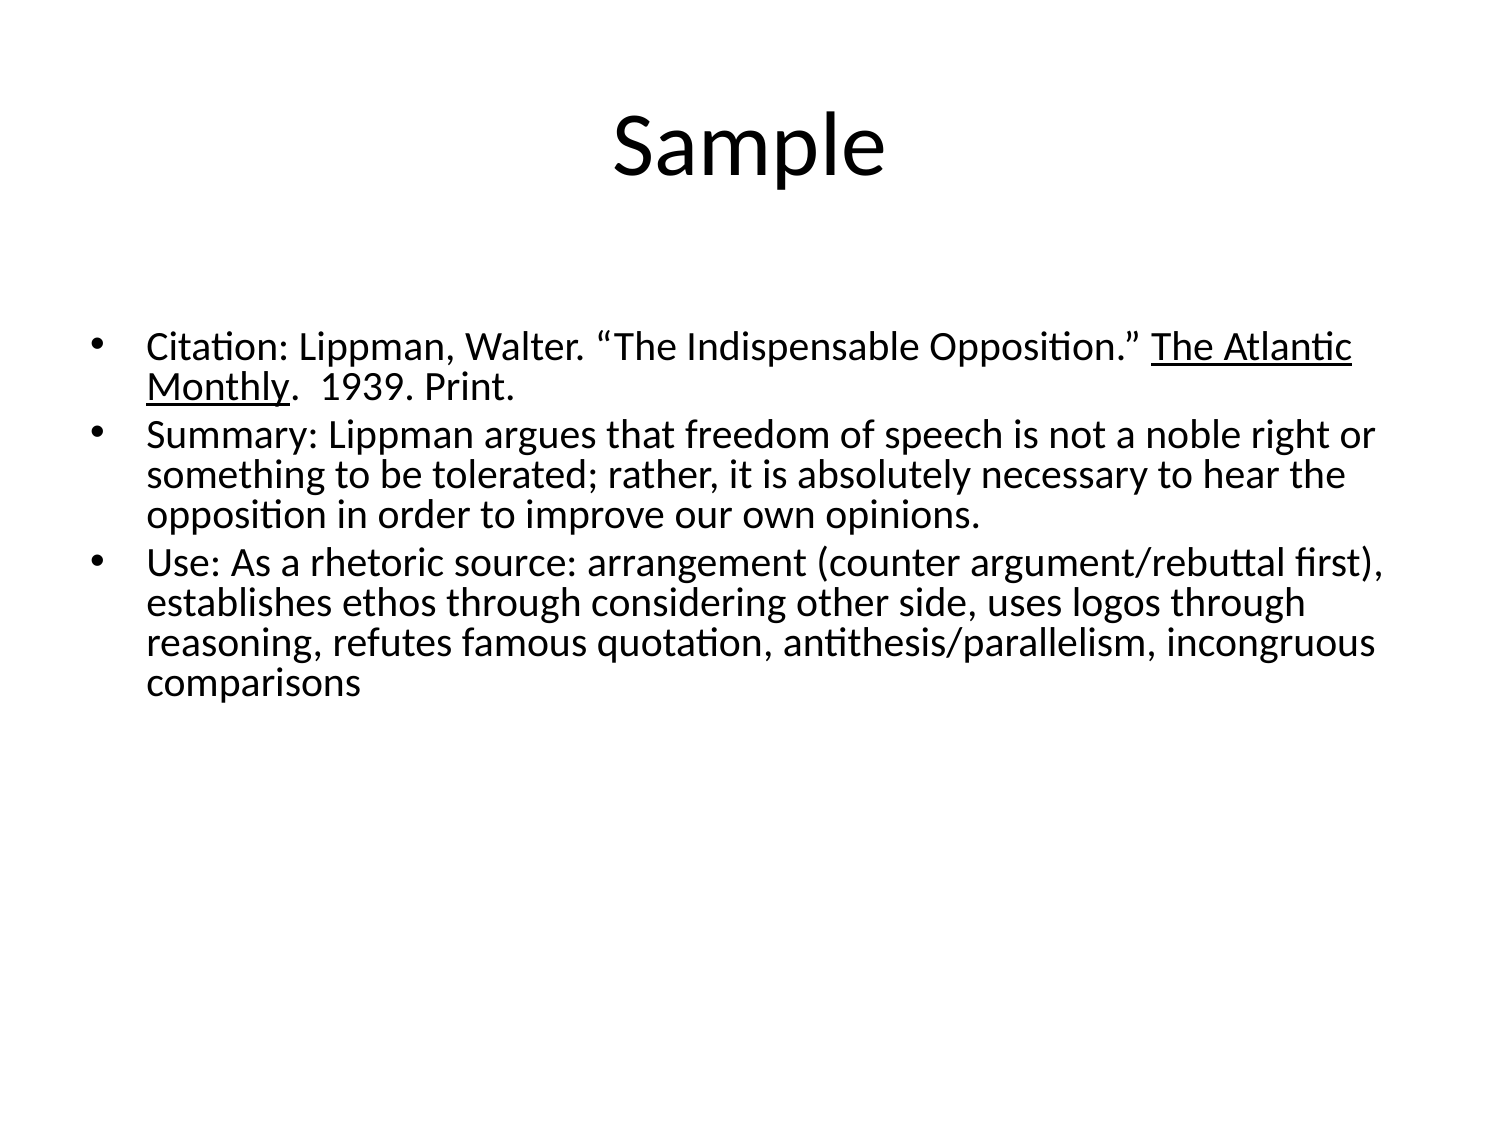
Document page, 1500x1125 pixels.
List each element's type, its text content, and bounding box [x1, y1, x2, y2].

title Sample [75, 45, 1425, 233]
list Citation: Lippman, Walter. “The Indispensable Opposition.” The Atlantic Monthly. 1939. Print. Summary: Lippman argues that freedom of speech is not a noble right or something to be tolerated; rather, it is absolutely necessary to hear the opposition in order to improve our own opinions. Use: As a rhetoric source: arrangement (counter argument/rebuttal first), establishes ethos through considering other side, uses logos through reasoning, refutes famous quotation, antithesis/parallelism, incongruous comparisons [75, 262, 1425, 1005]
